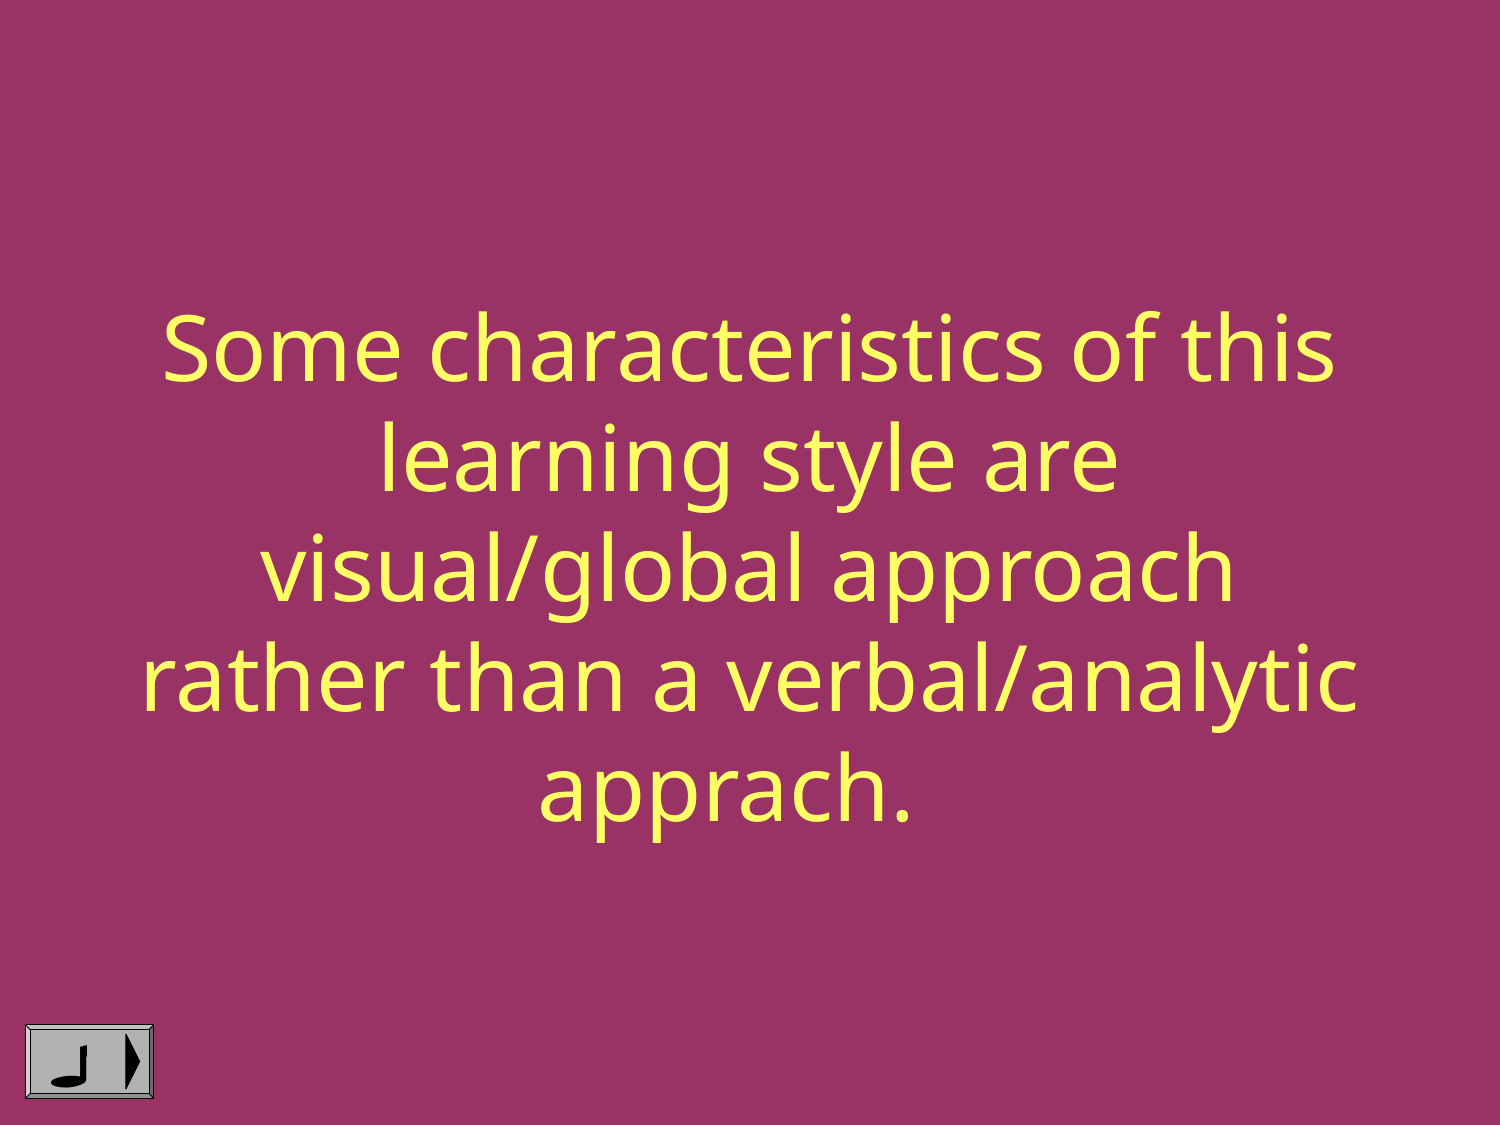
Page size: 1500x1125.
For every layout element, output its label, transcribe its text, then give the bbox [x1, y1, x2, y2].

picture [24, 1024, 156, 1101]
title Some characteristics of this learning style are visual/global approach rather than a verbal/analytic apprach. [112, 99, 1388, 1031]
